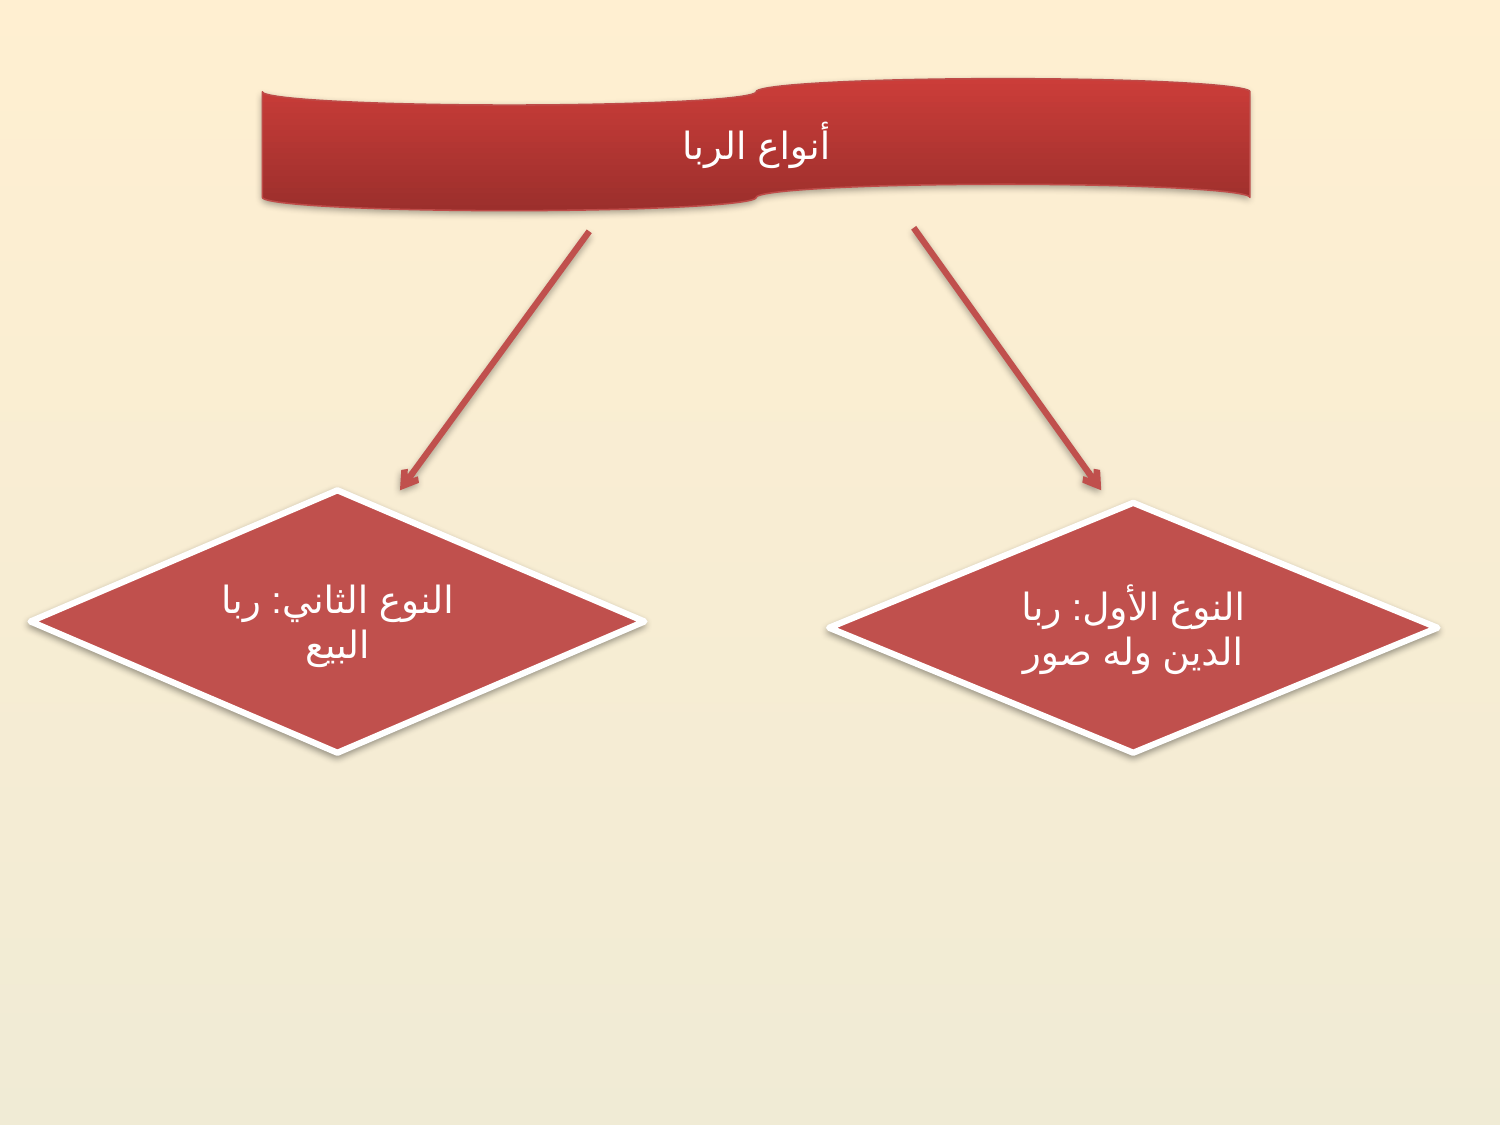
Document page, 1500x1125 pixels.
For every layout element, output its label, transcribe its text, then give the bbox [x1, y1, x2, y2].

text_box النوع الثاني: ربا البيع [30, 490, 645, 753]
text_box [399, 231, 590, 491]
text_box النوع الأول: ربا الدين وله صور [829, 502, 1438, 753]
text_box أنواع الربا [262, 78, 1250, 211]
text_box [913, 227, 1102, 491]
